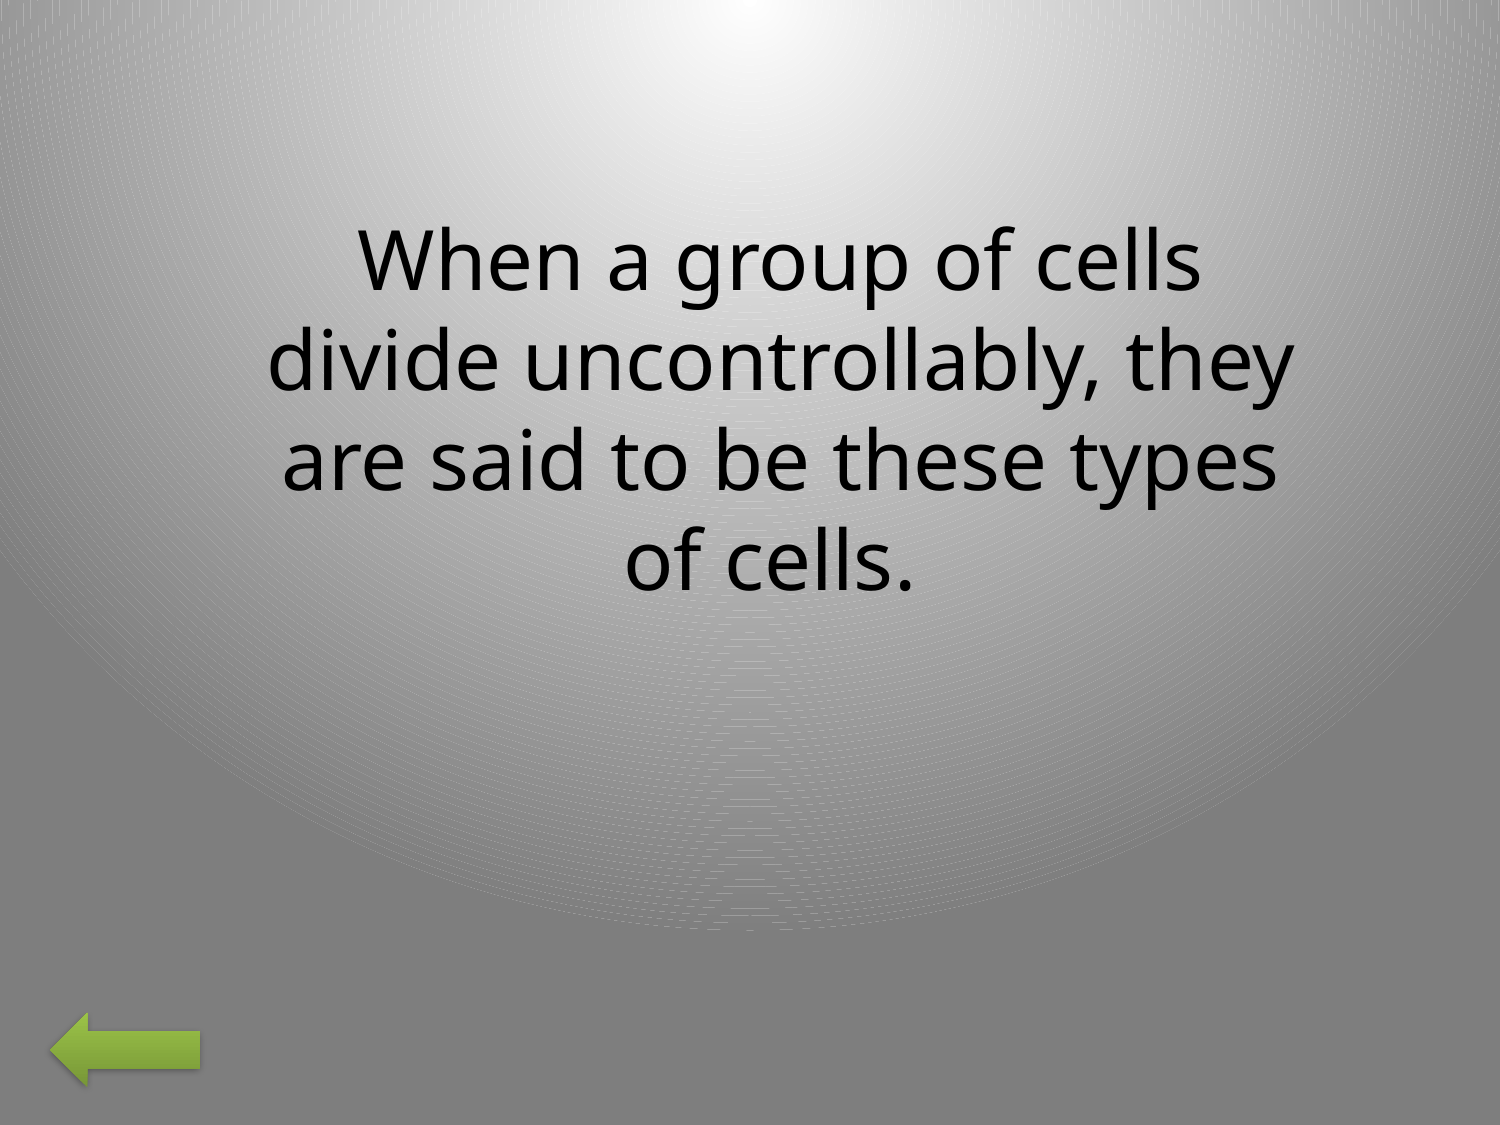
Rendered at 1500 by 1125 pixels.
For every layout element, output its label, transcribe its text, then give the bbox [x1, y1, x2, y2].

text_box When a group of cells divide uncontrollably, they are said to be these types of cells. [224, 199, 1338, 615]
text_box [49, 1012, 200, 1088]
